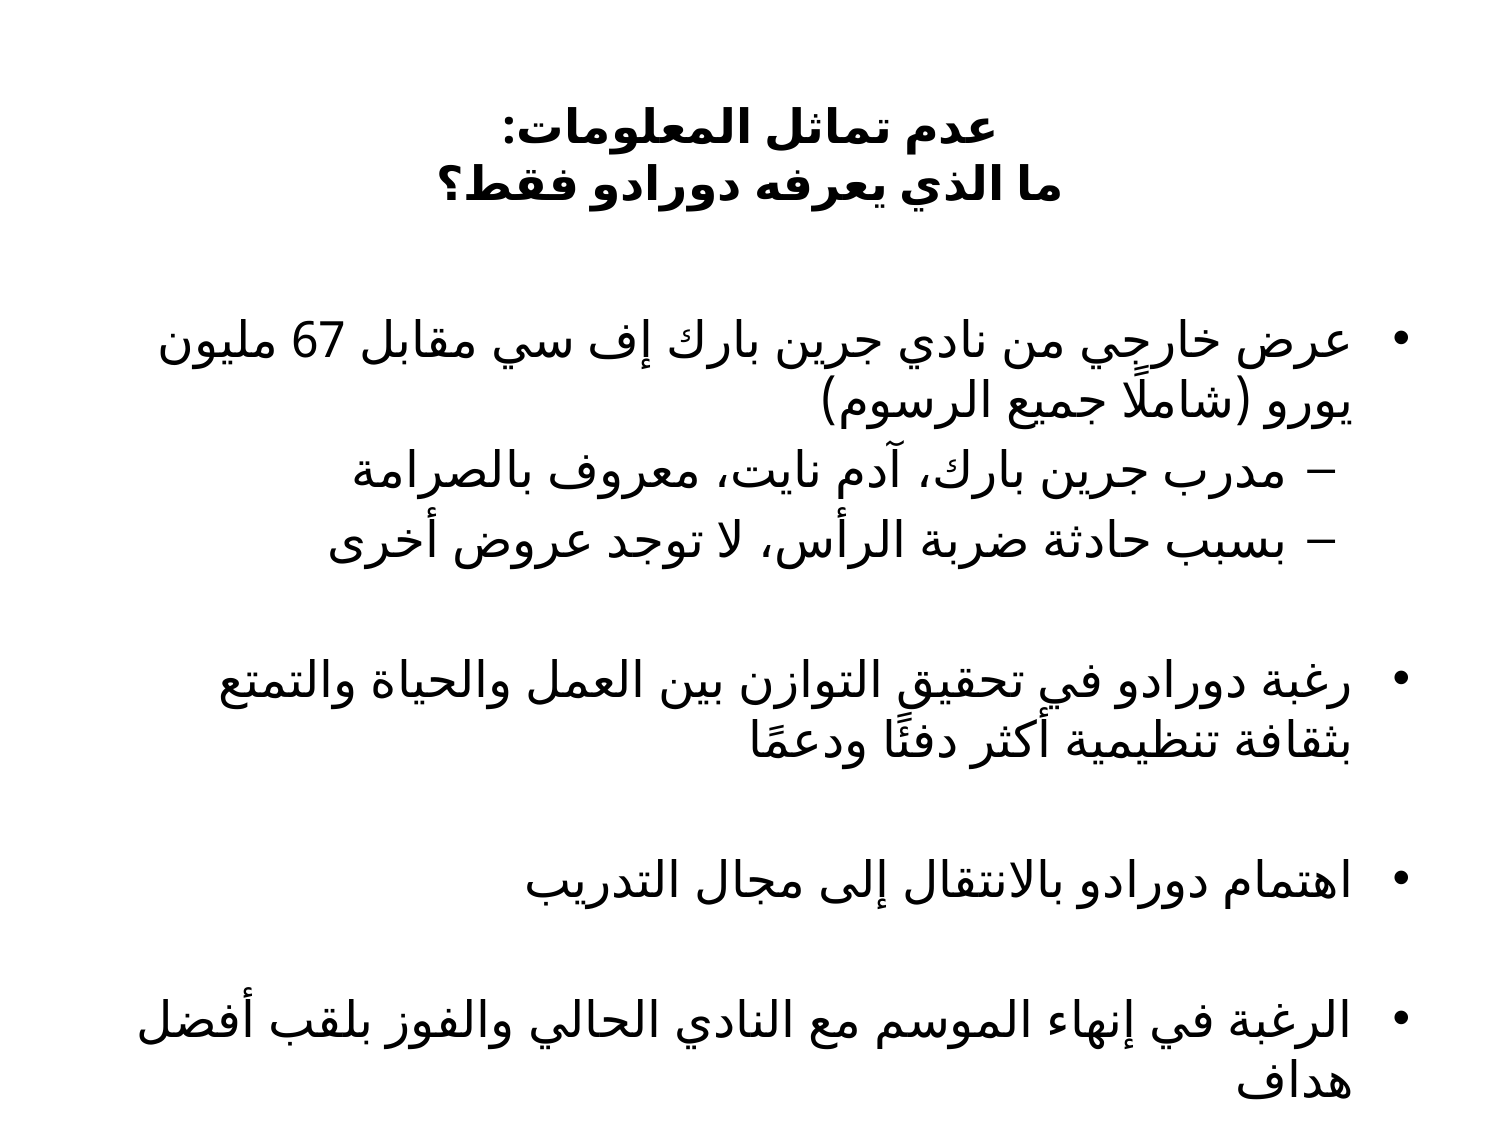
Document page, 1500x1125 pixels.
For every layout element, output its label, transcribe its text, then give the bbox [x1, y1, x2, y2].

list عرض خارجي من نادي جرين بارك إف سي مقابل 67 مليون يورو (شاملًا جميع الرسوم) مدرب جرين بارك، آدم نايت، معروف بالصرامة بسبب حادثة ضربة الرأس، لا توجد عروض أخرى رغبة دورادو في تحقيق التوازن بين العمل والحياة والتمتع بثقافة تنظيمية أكثر دفئًا ودعمًا اهتمام دورادو بالانتقال إلى مجال التدريب الرغبة في إنهاء الموسم مع النادي الحالي والفوز بلقب أفضل هداف [75, 299, 1425, 1043]
title عدم تماثل المعلومات: ما الذي يعرفه دورادو فقط؟ [75, 87, 1425, 275]
